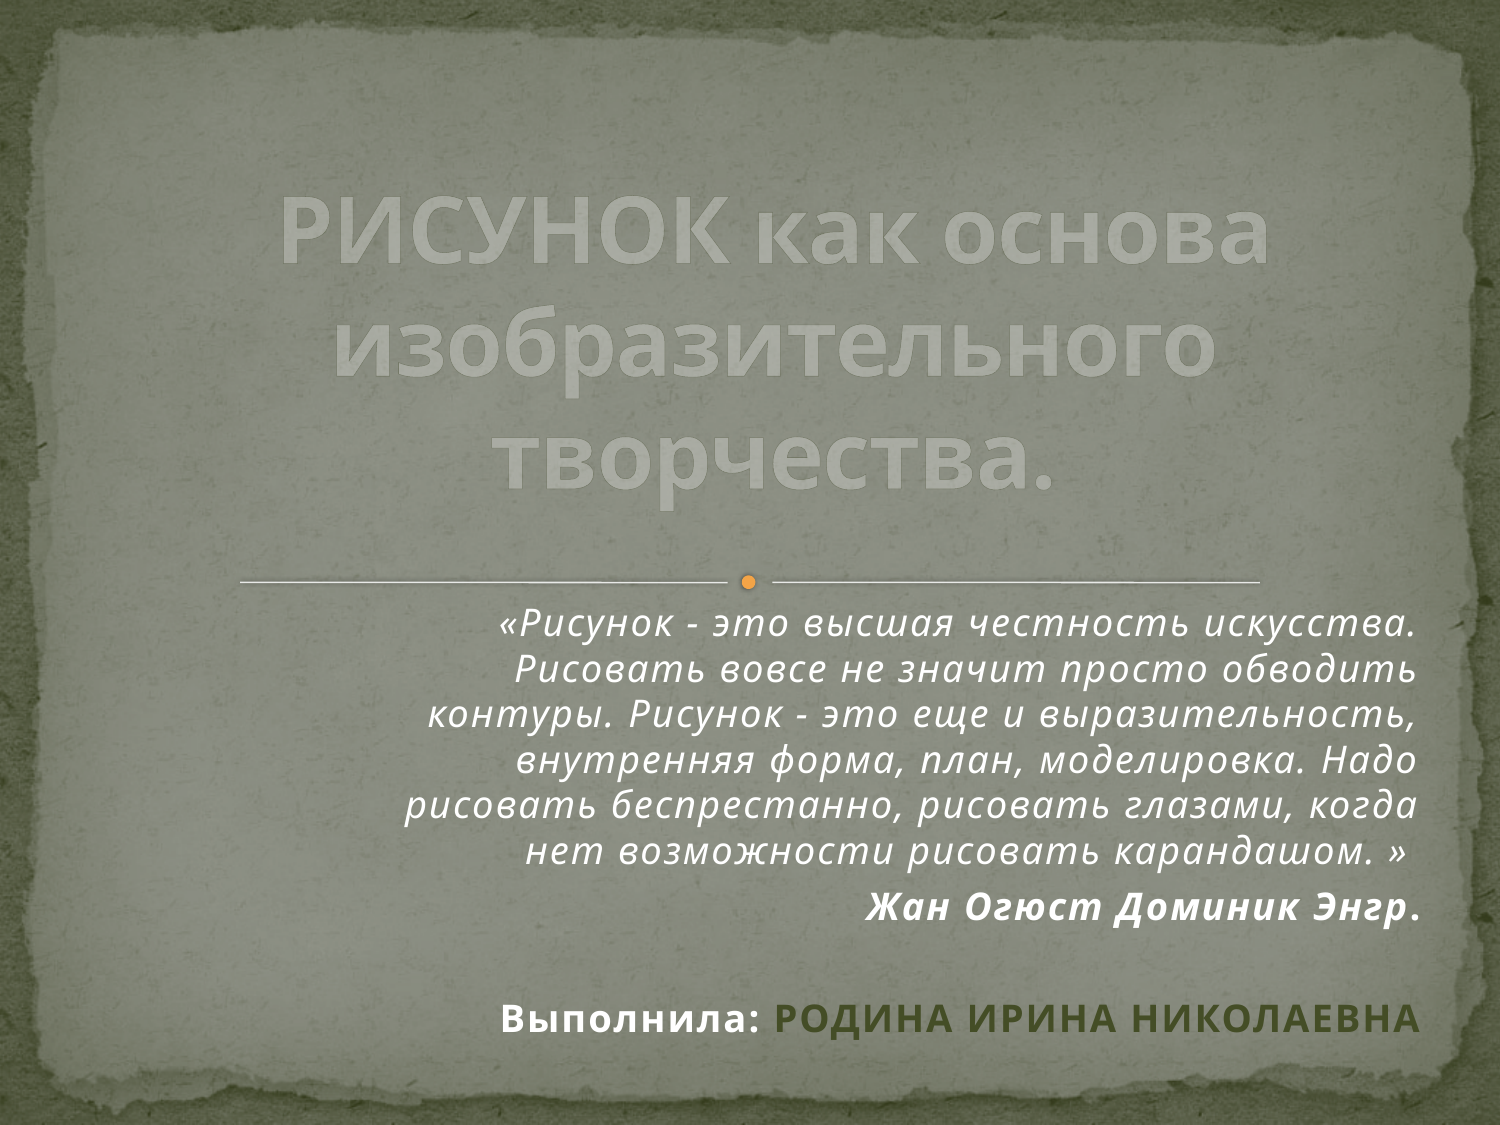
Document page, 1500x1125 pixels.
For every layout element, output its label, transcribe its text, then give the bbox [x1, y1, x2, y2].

subtitle «Рисунок - это высшая честность искусства. Рисовать вовсе не значит просто обводить контуры. Рисунок - это еще и выразительность, внутренняя форма, план, моделировка. Надо рисовать беспрестанно, рисовать глазами, когда нет возможности рисовать карандашом. » Жан Огюст Доминик Энгр. Выполнила: РОДИНА ИРИНА НИКОЛАЕВНА [371, 479, 1436, 1059]
title РИСУНОК как основа изобразительного творчества. [135, 160, 1411, 516]
